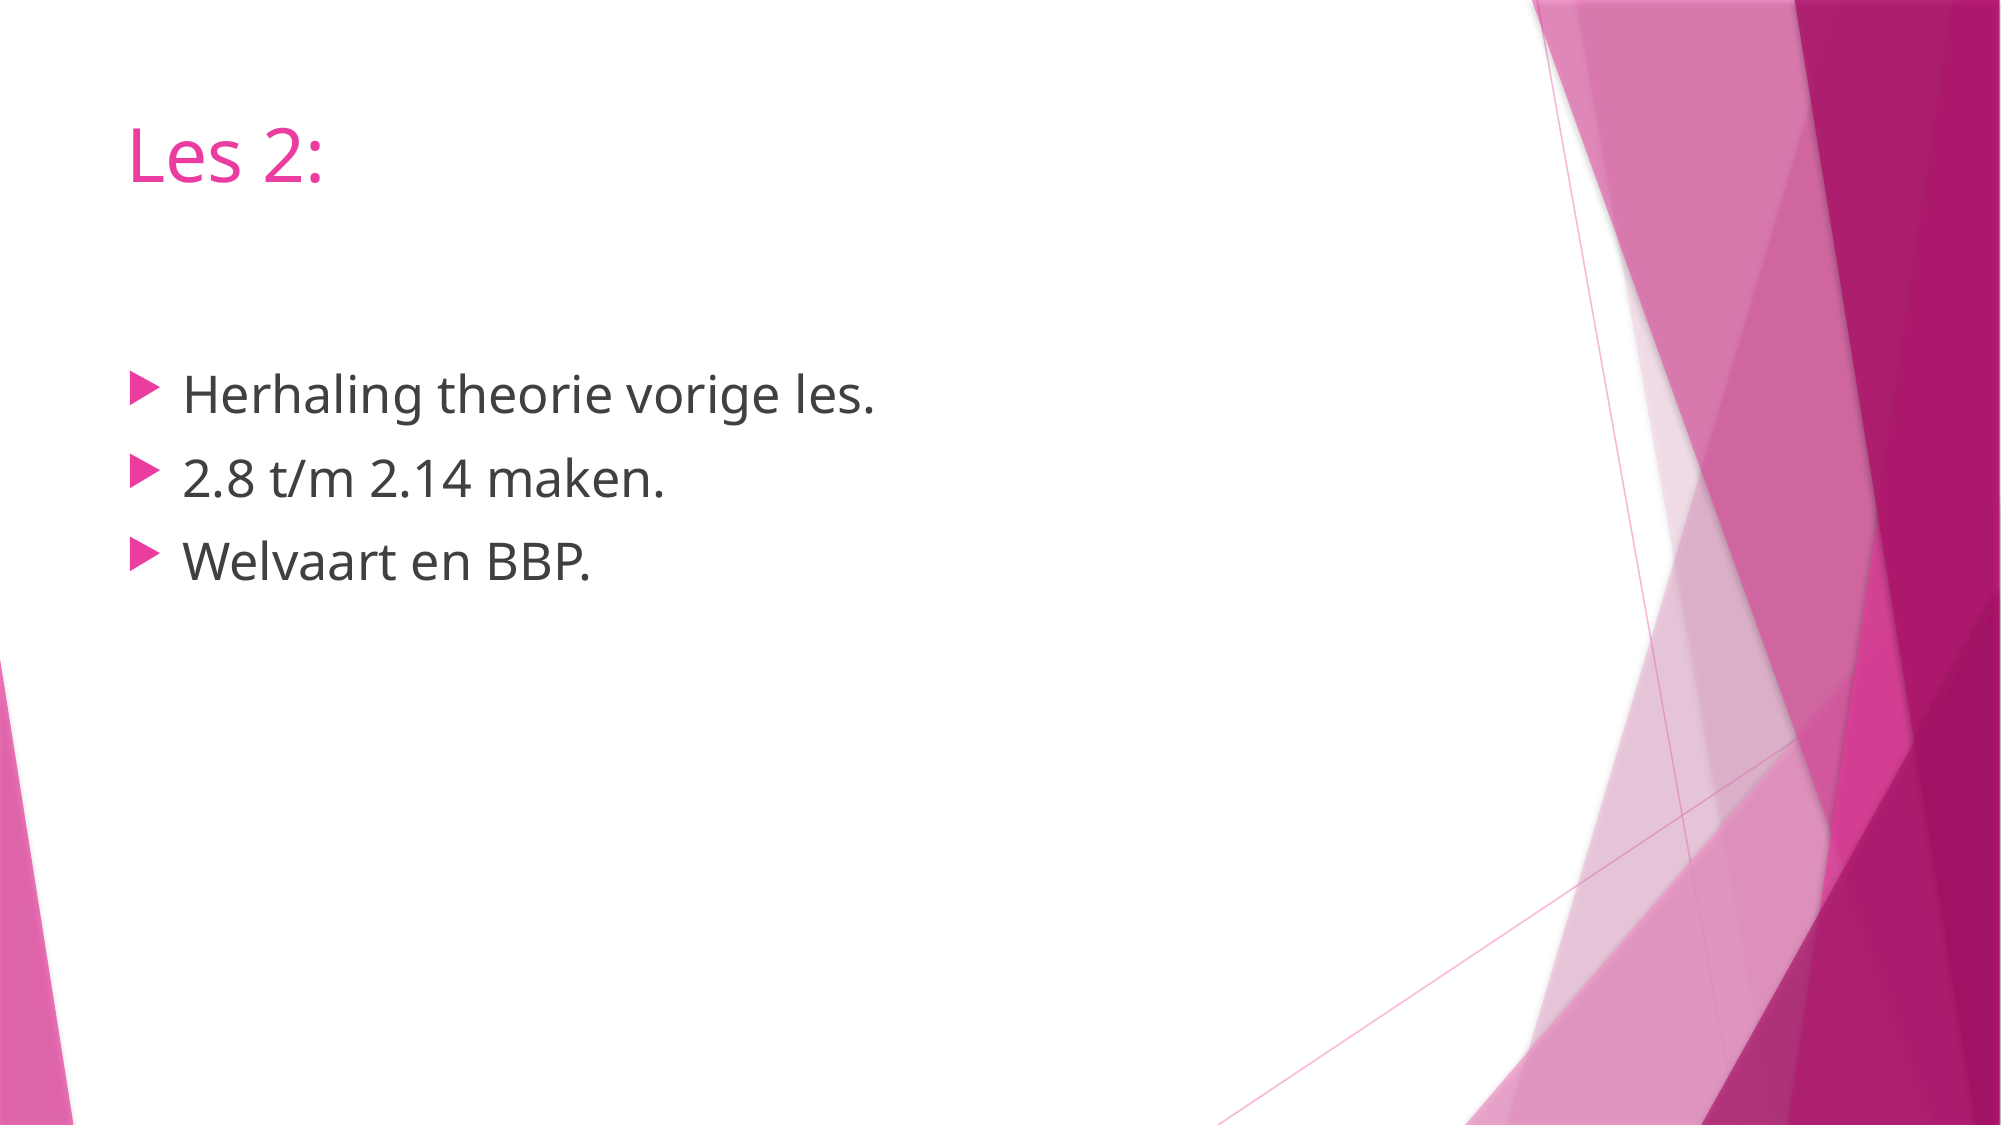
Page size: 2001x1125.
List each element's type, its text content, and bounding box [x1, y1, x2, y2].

list Herhaling theorie vorige les. 2.8 t/m 2.14 maken. Welvaart en BBP. [111, 354, 1522, 992]
title Les 2: [111, 99, 1522, 317]
